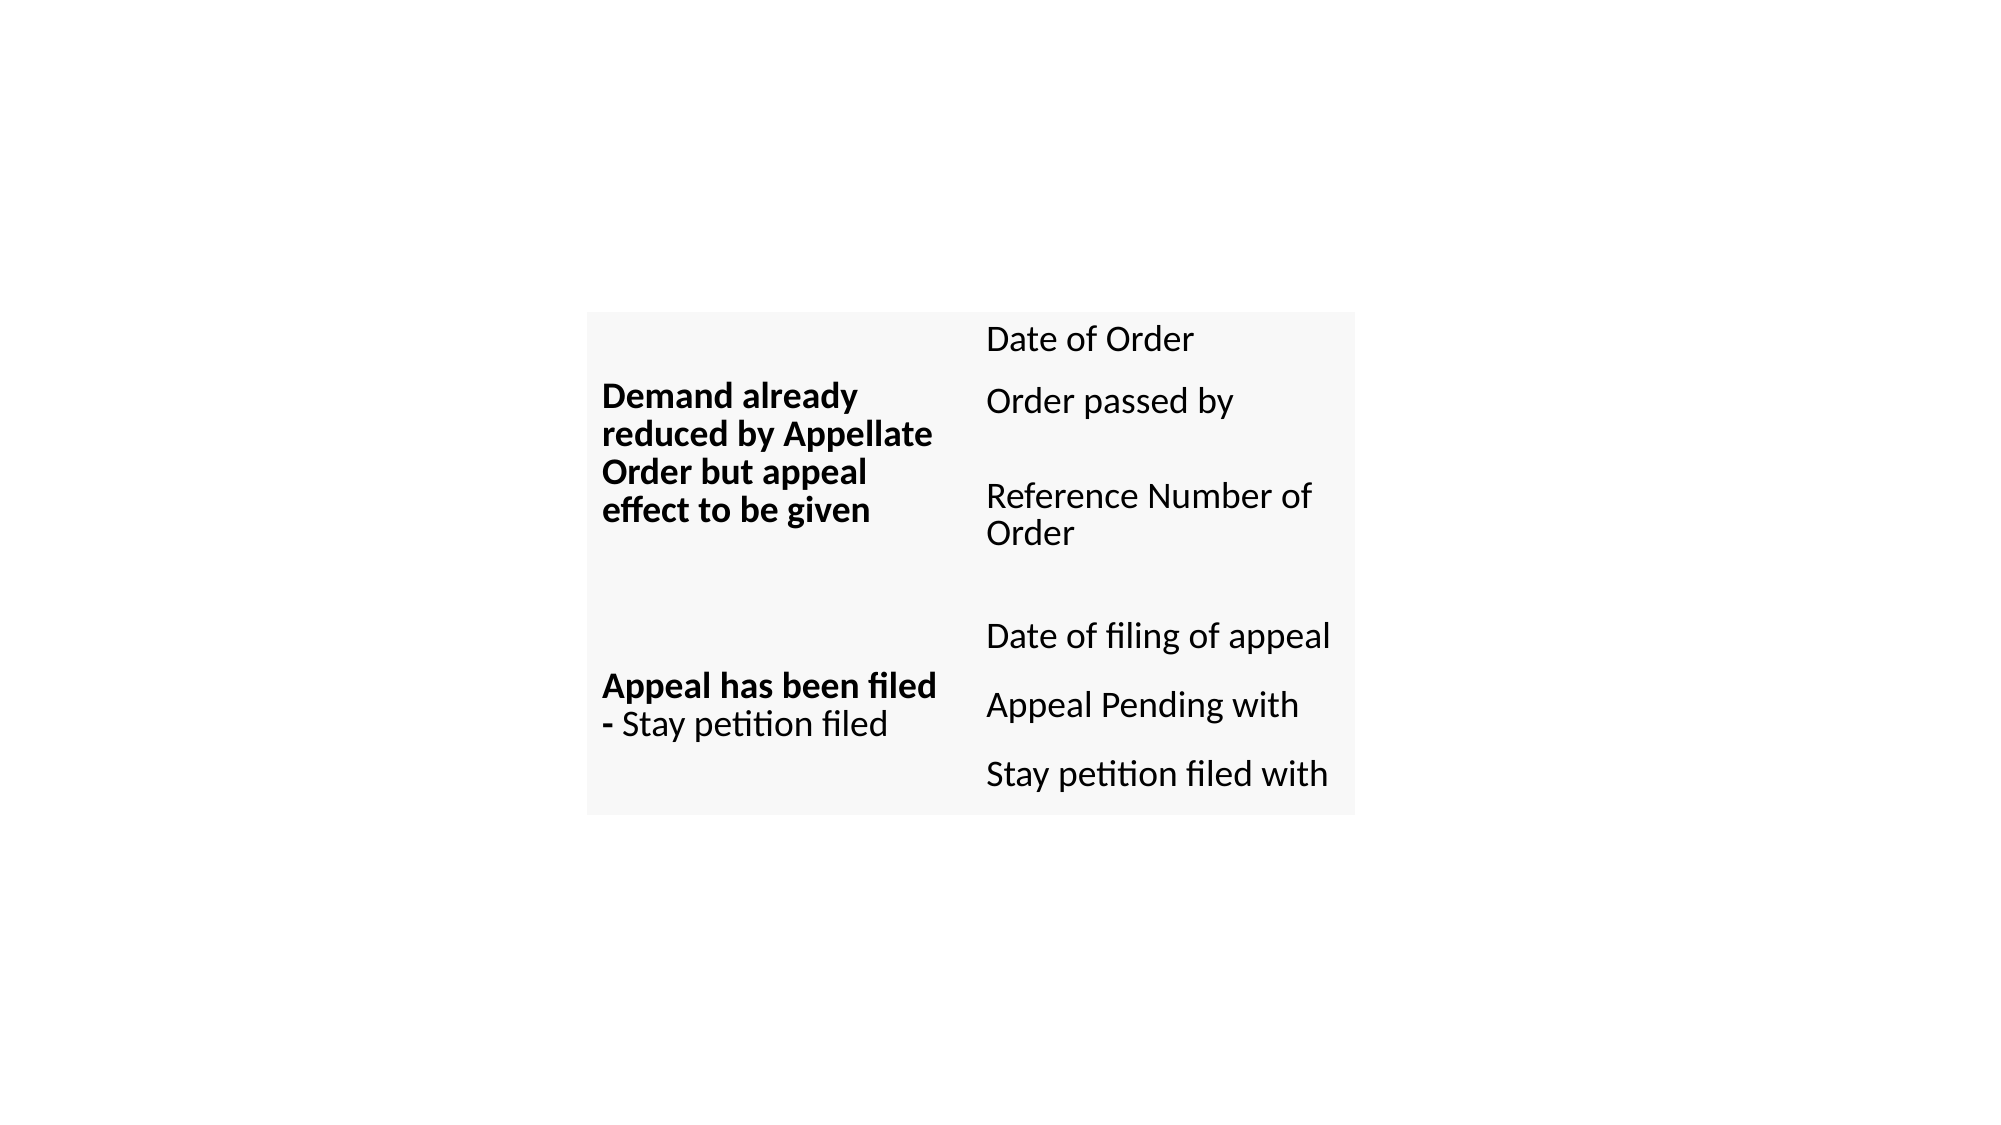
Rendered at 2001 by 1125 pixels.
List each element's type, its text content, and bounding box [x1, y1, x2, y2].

table_cell Order passed by [971, 373, 1355, 434]
table_header Demand already reduced by Appellate Order but appeal effect to be given [587, 312, 971, 601]
table_cell Date of filing of appeal [971, 601, 1355, 677]
table_cell Reference Number of Order [971, 434, 1355, 601]
table_cell Appeal has been filed - Stay petition filed [587, 601, 971, 815]
table_cell Stay petition filed with [971, 739, 1355, 815]
table_cell Appeal Pending with [971, 677, 1355, 739]
table_header Date of Order [971, 312, 1355, 373]
